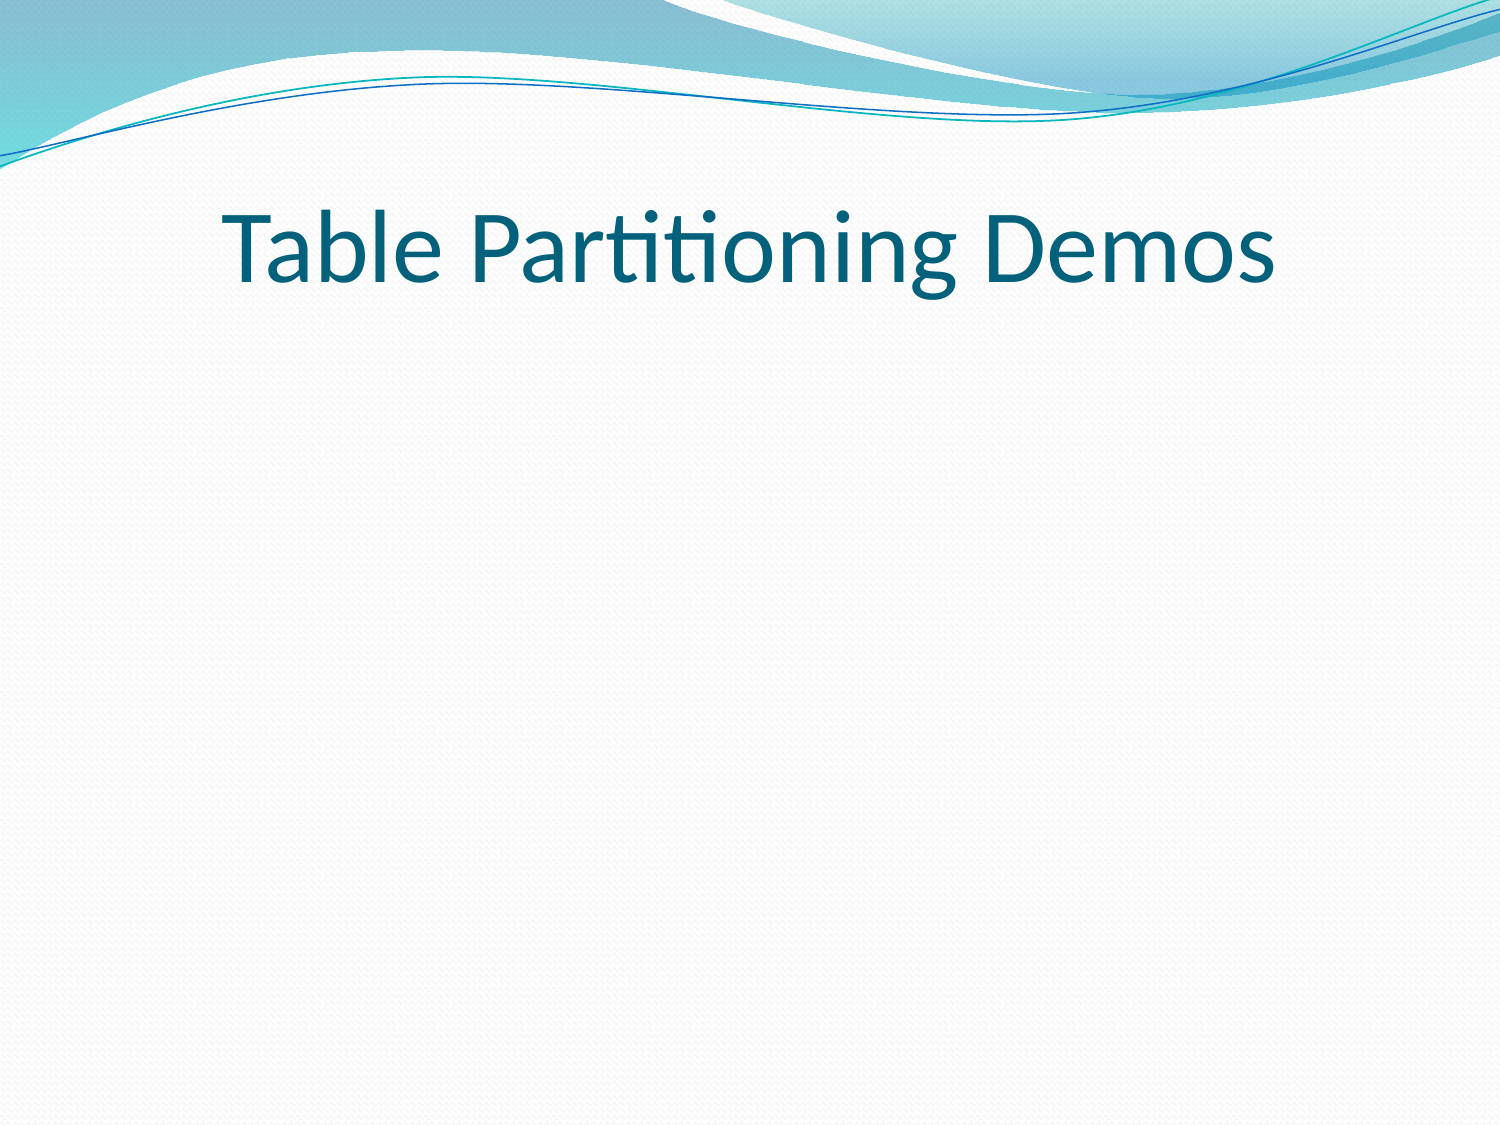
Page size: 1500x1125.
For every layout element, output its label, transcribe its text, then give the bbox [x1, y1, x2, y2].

title Table Partitioning Demos [75, 115, 1425, 303]
